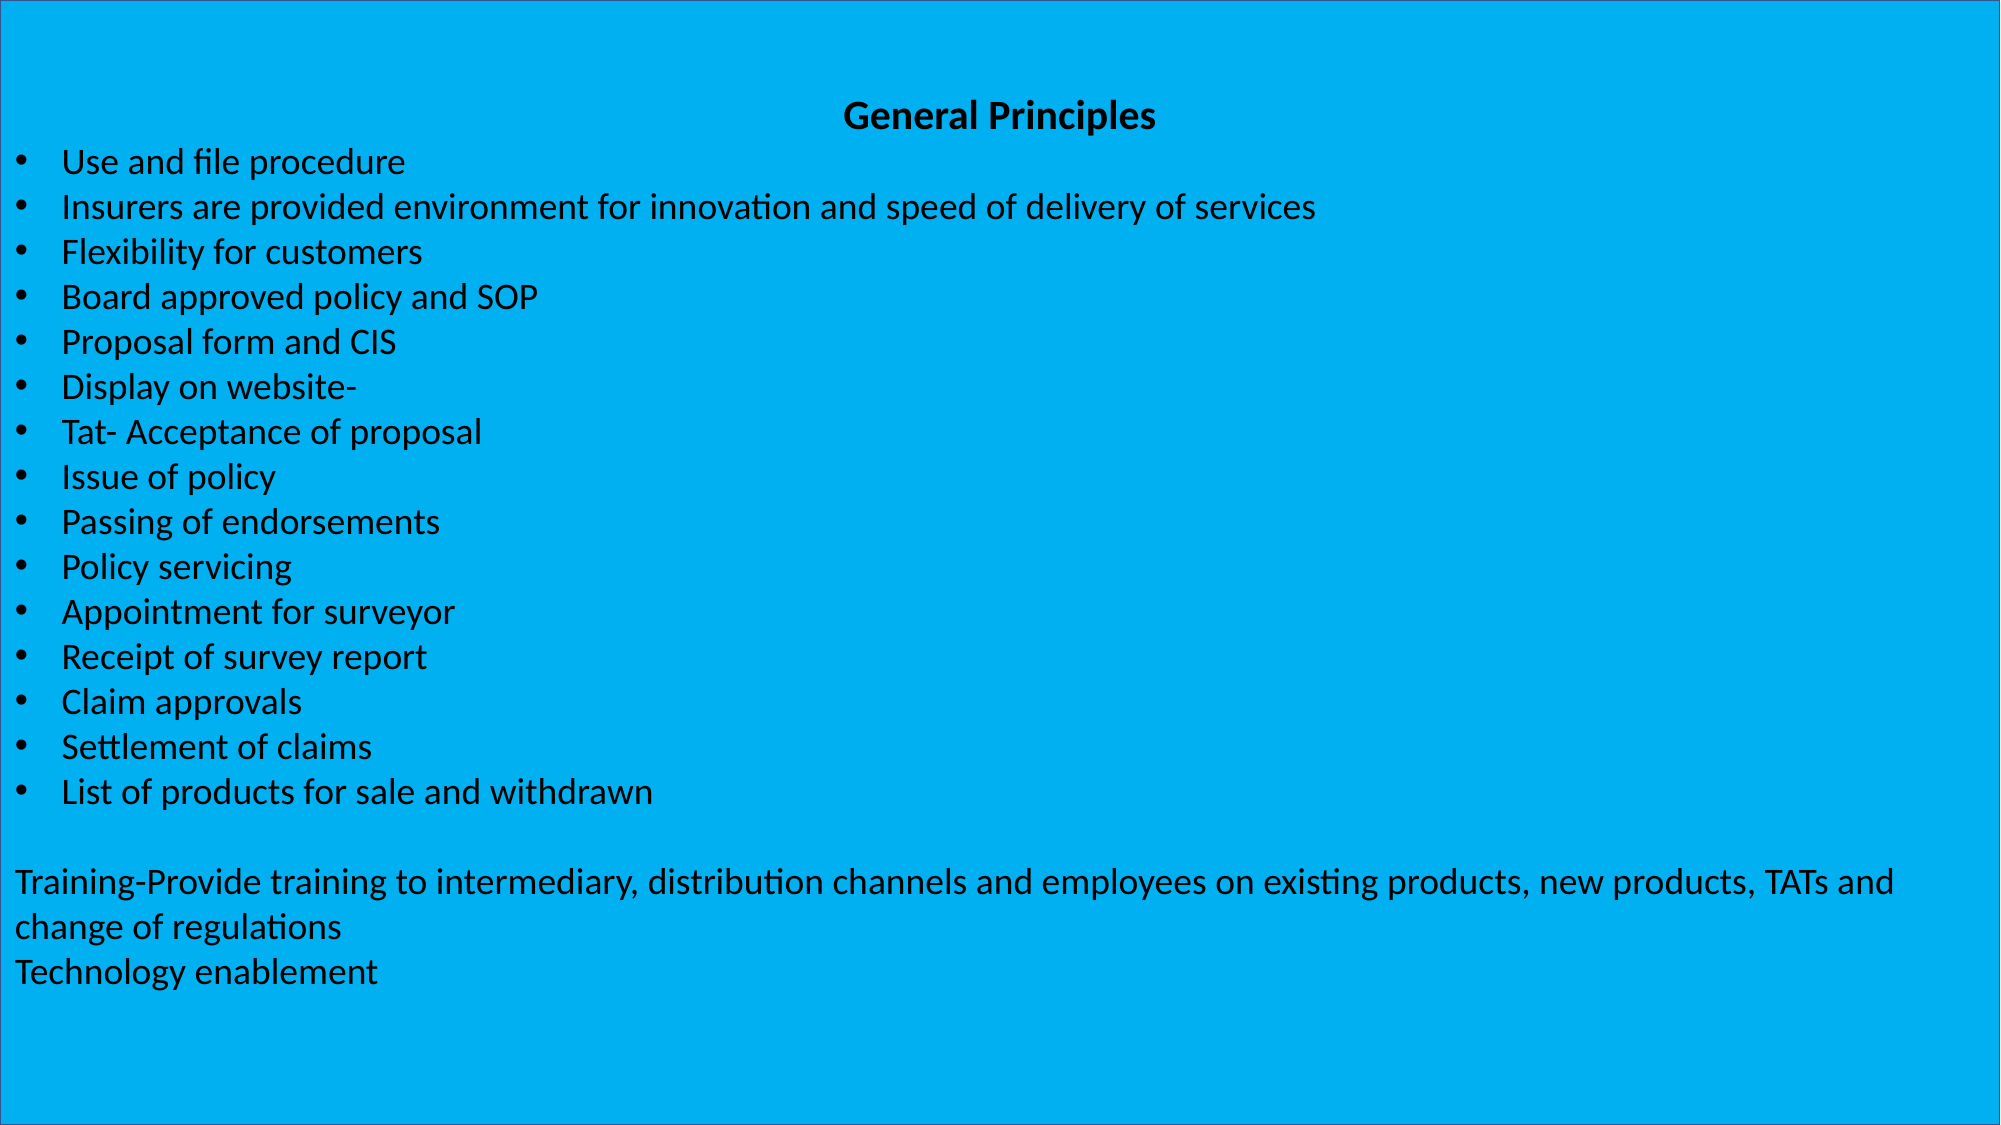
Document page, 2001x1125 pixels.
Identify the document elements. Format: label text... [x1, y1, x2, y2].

text_box General Principles Use and file procedure Insurers are provided environment for innovation and speed of delivery of services Flexibility for customers Board approved policy and SOP Proposal form and CIS Display on website- Tat- Acceptance of proposal Issue of policy Passing of endorsements Policy servicing Appointment for surveyor Receipt of survey report Claim approvals Settlement of claims List of products for sale and withdrawn Training-Provide training to intermediary, distribution channels and employees on existing products, new products, TATs and change of regulations Technology enablement [0, 0, 2000, 1125]
